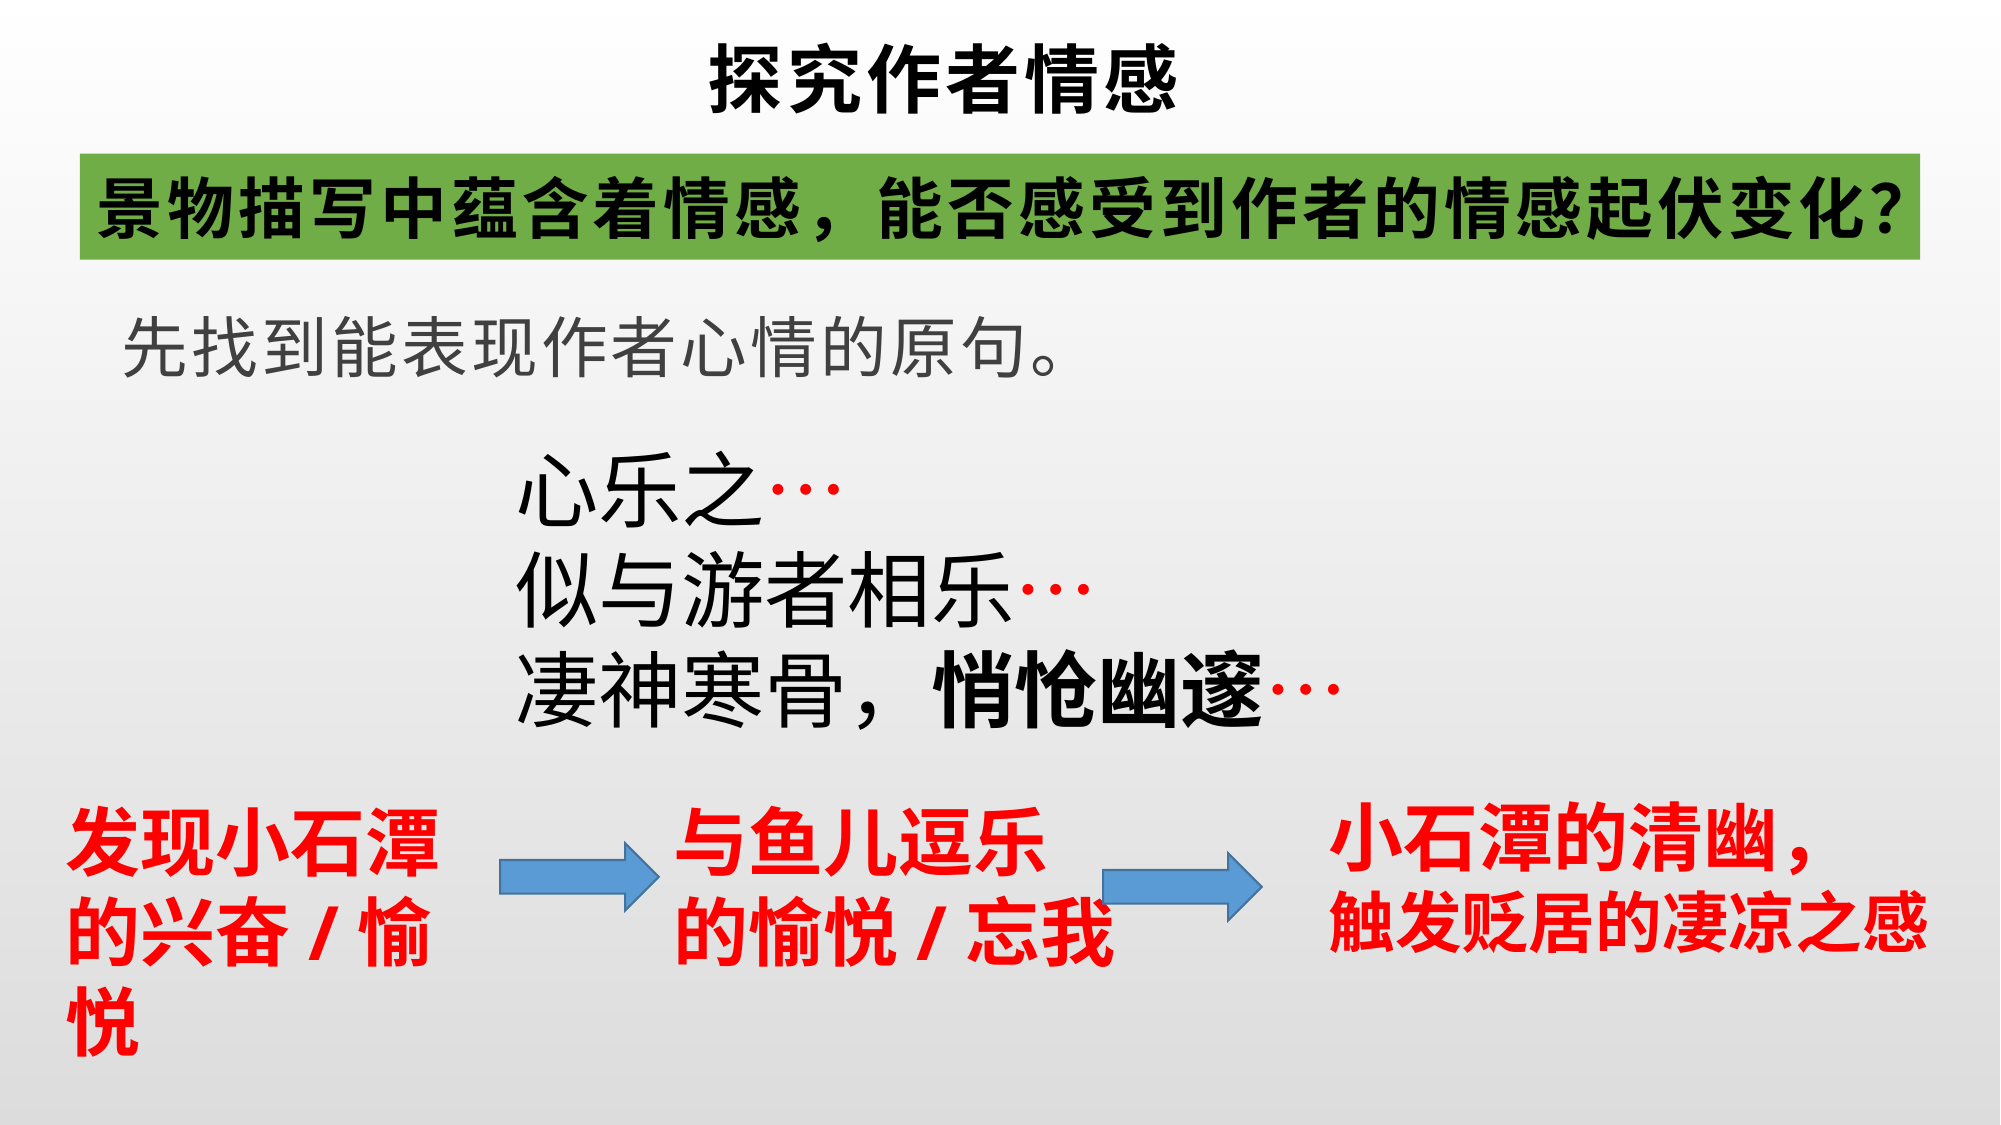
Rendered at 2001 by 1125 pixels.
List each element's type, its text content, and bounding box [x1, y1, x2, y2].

text_box [501, 840, 658, 914]
list 先找到能表现作者心情的原句。 [105, 282, 1886, 1110]
title 景物描写中蕴含着情感，能否感受到作者的情感起伏变化？ [79, 153, 1921, 260]
text_box 发现小石潭的兴奋/愉悦 [51, 788, 501, 1074]
text_box [1102, 850, 1264, 923]
text_box 与鱼儿逗乐的愉悦/忘我 [658, 788, 1133, 984]
text_box 心乐之… 似与游者相乐… 凄神寒骨，悄怆幽邃… [500, 430, 1491, 746]
text_box 探究作者情感 [51, 24, 1832, 131]
text_box 小石潭的清幽， 触发贬居的凄凉之感 [1313, 783, 2000, 969]
